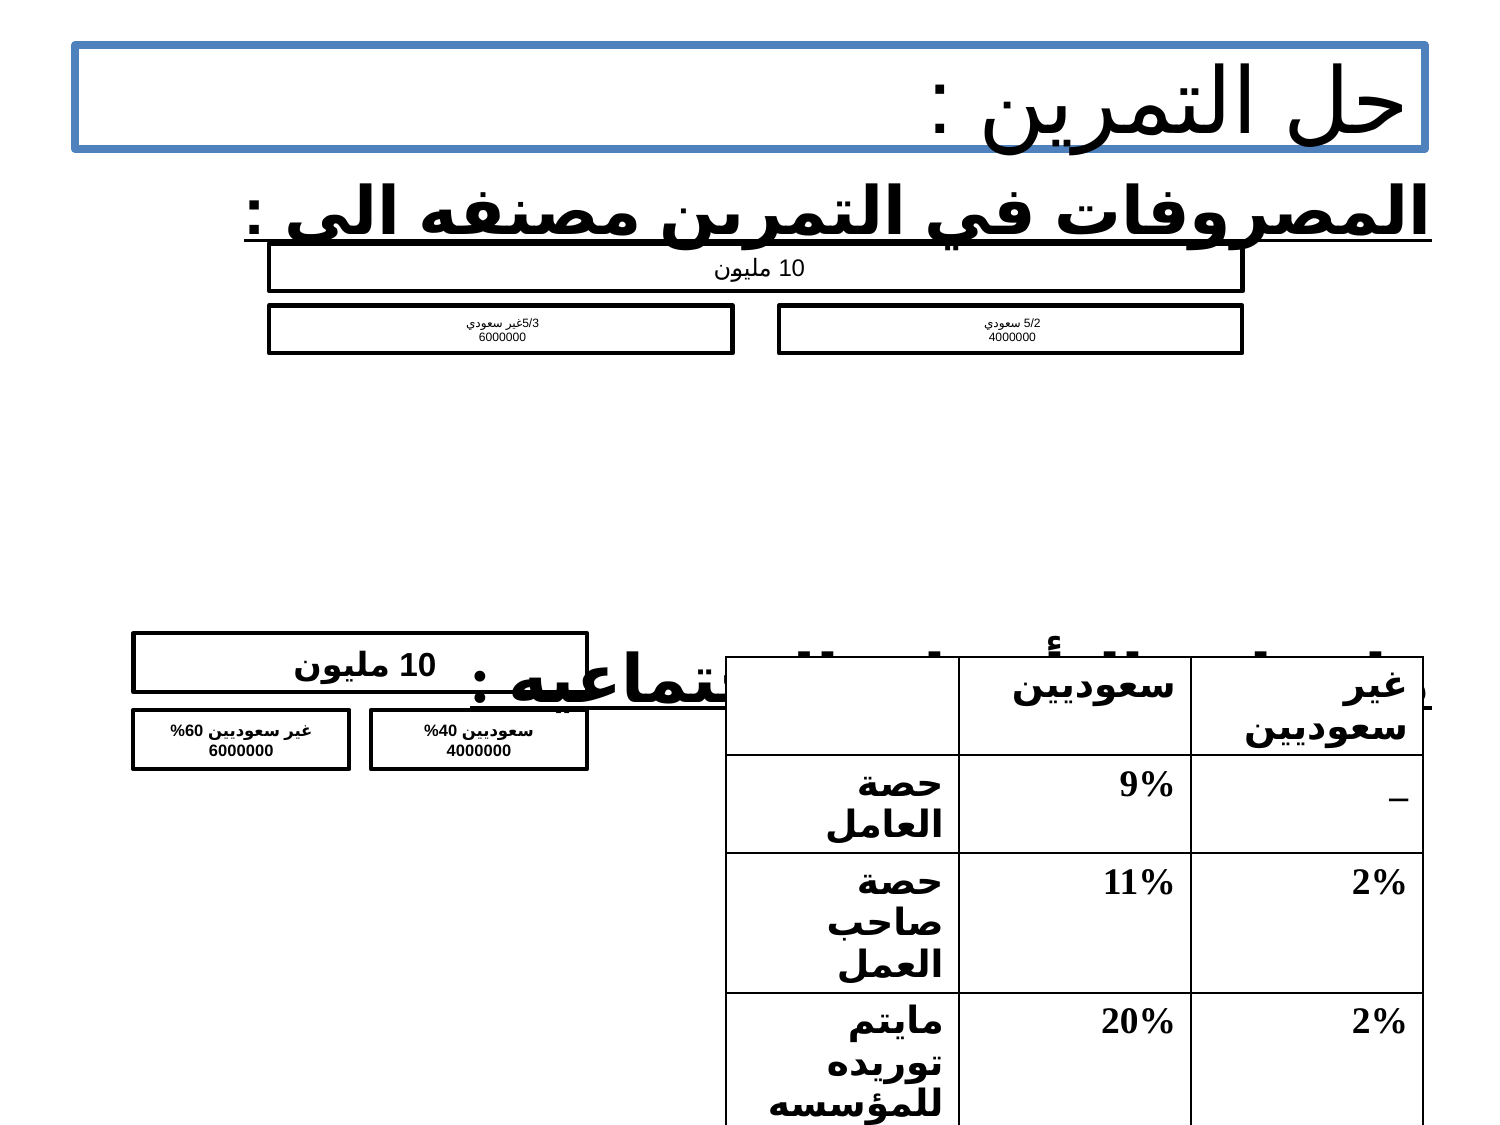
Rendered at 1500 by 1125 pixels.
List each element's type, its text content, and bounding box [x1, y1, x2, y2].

table_cell 2% [1192, 994, 1422, 1125]
list المصروفات في التمرين مصنفه الى : مايتعلق بالتأمينات الإجتماعيه : [29, 160, 1447, 1083]
table_cell مايتم توريده للمؤسسه [727, 994, 958, 1125]
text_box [147, 243, 1365, 540]
table_header غير سعوديين [1192, 658, 1422, 754]
table_cell حصة العامل [727, 756, 958, 852]
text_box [76, 633, 644, 1000]
table_cell 20% [960, 994, 1190, 1125]
table_header سعوديين [960, 658, 1190, 754]
table_cell 2% [1192, 854, 1422, 992]
table_cell 11% [960, 854, 1190, 992]
table_cell حصة صاحب العمل [727, 854, 958, 992]
title حل التمرين : [75, 45, 1425, 149]
table_header [727, 658, 958, 754]
table_cell 9% [960, 756, 1190, 852]
table_cell _ [1192, 756, 1422, 852]
